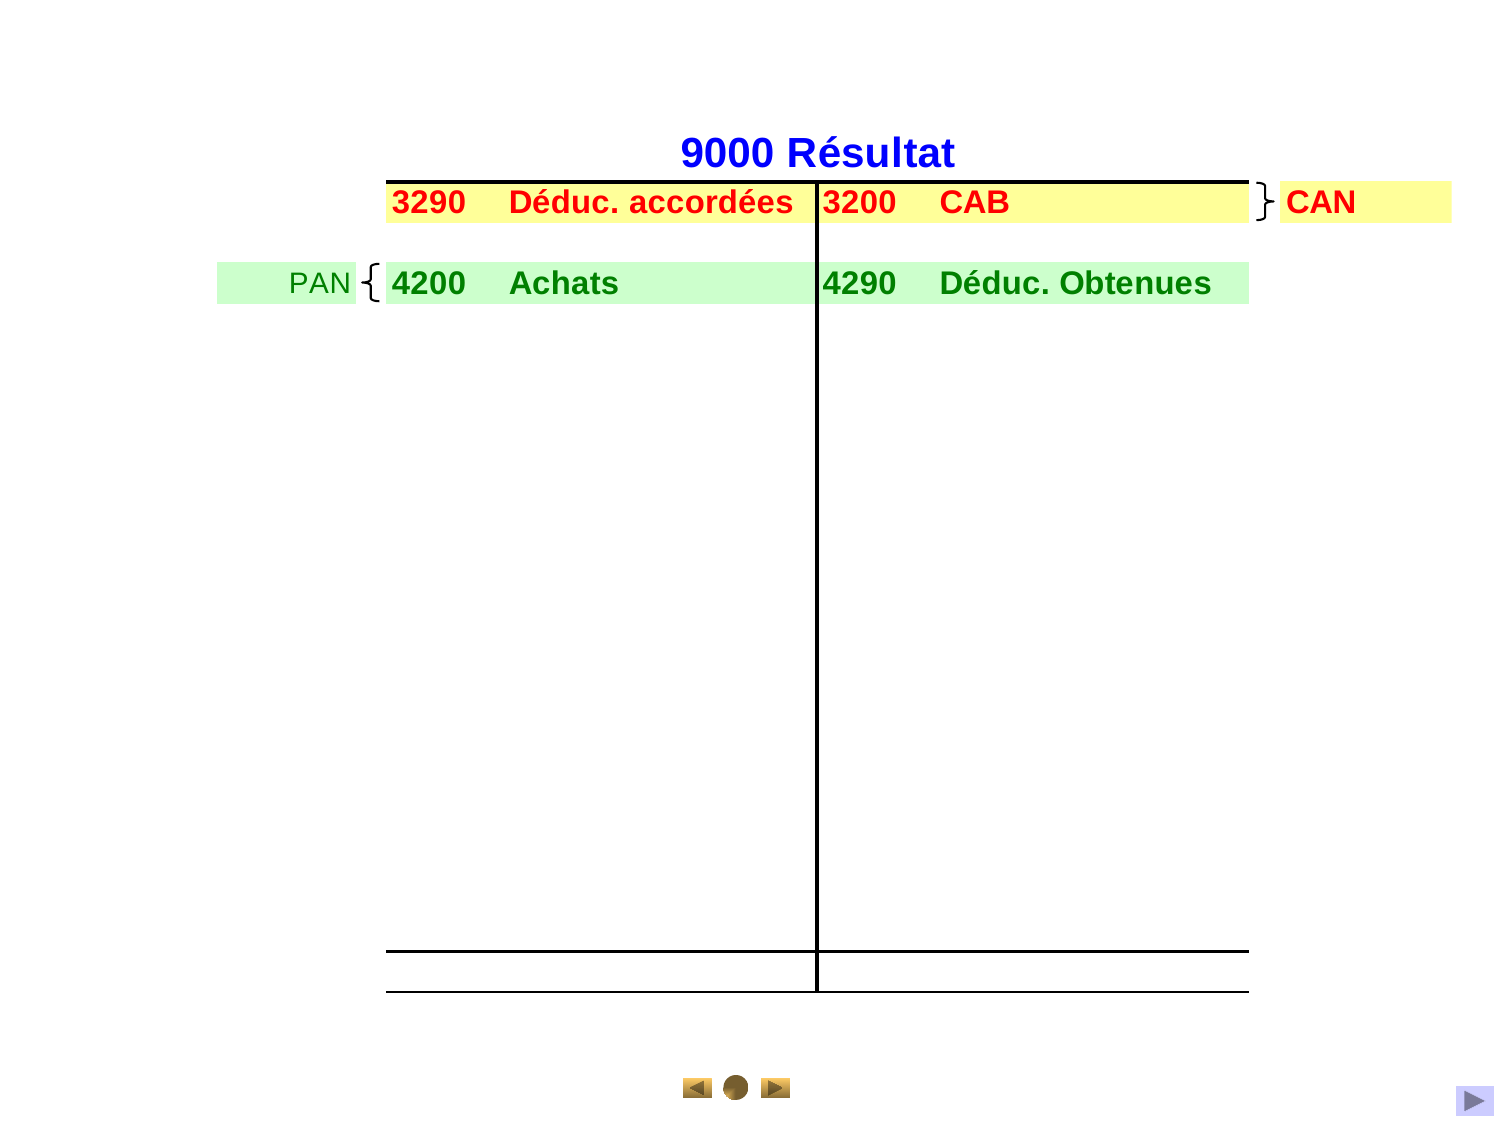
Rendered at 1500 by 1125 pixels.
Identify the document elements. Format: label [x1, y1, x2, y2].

text_box [1456, 1086, 1494, 1116]
text_box [53, 124, 1454, 994]
